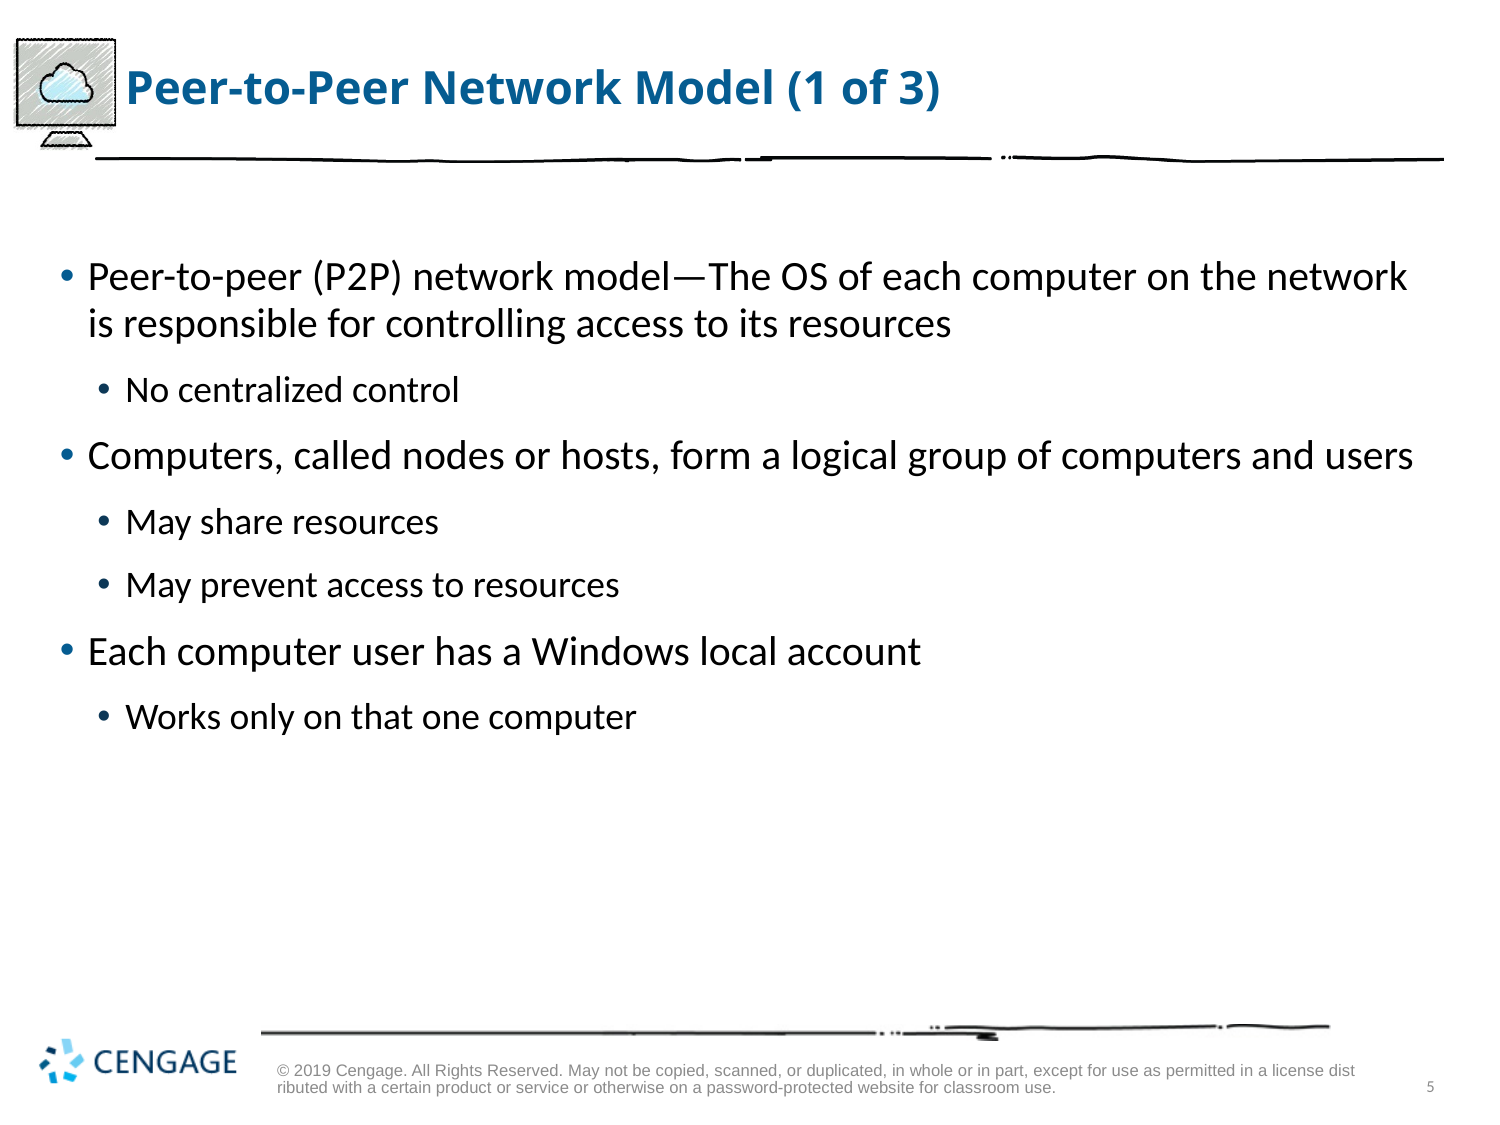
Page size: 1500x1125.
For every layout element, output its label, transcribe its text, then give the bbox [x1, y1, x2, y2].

footer © 2019 Cengage. All Rights Reserved. May not be copied, scanned, or duplicated, in whole or in part, except for use as permitted in a license distributed with a certain product or service or otherwise on a password-protected website for classroom use. [262, 1050, 1375, 1091]
title Peer-to-Peer Network Model (1 of 3) [125, 66, 1442, 116]
picture [261, 1024, 1331, 1041]
picture [19, 1025, 249, 1096]
picture [13, 36, 117, 151]
list Peer-to-peer (P 2 P) network model—The O S of each computer on the network is responsible for controlling access to its resources No centralized control Computers, called nodes or hosts, form a logical group of computers and users May share resources May prevent access to resources Each computer user has a Windows local account Works only on that one computer [59, 252, 1441, 739]
picture [95, 155, 1444, 163]
